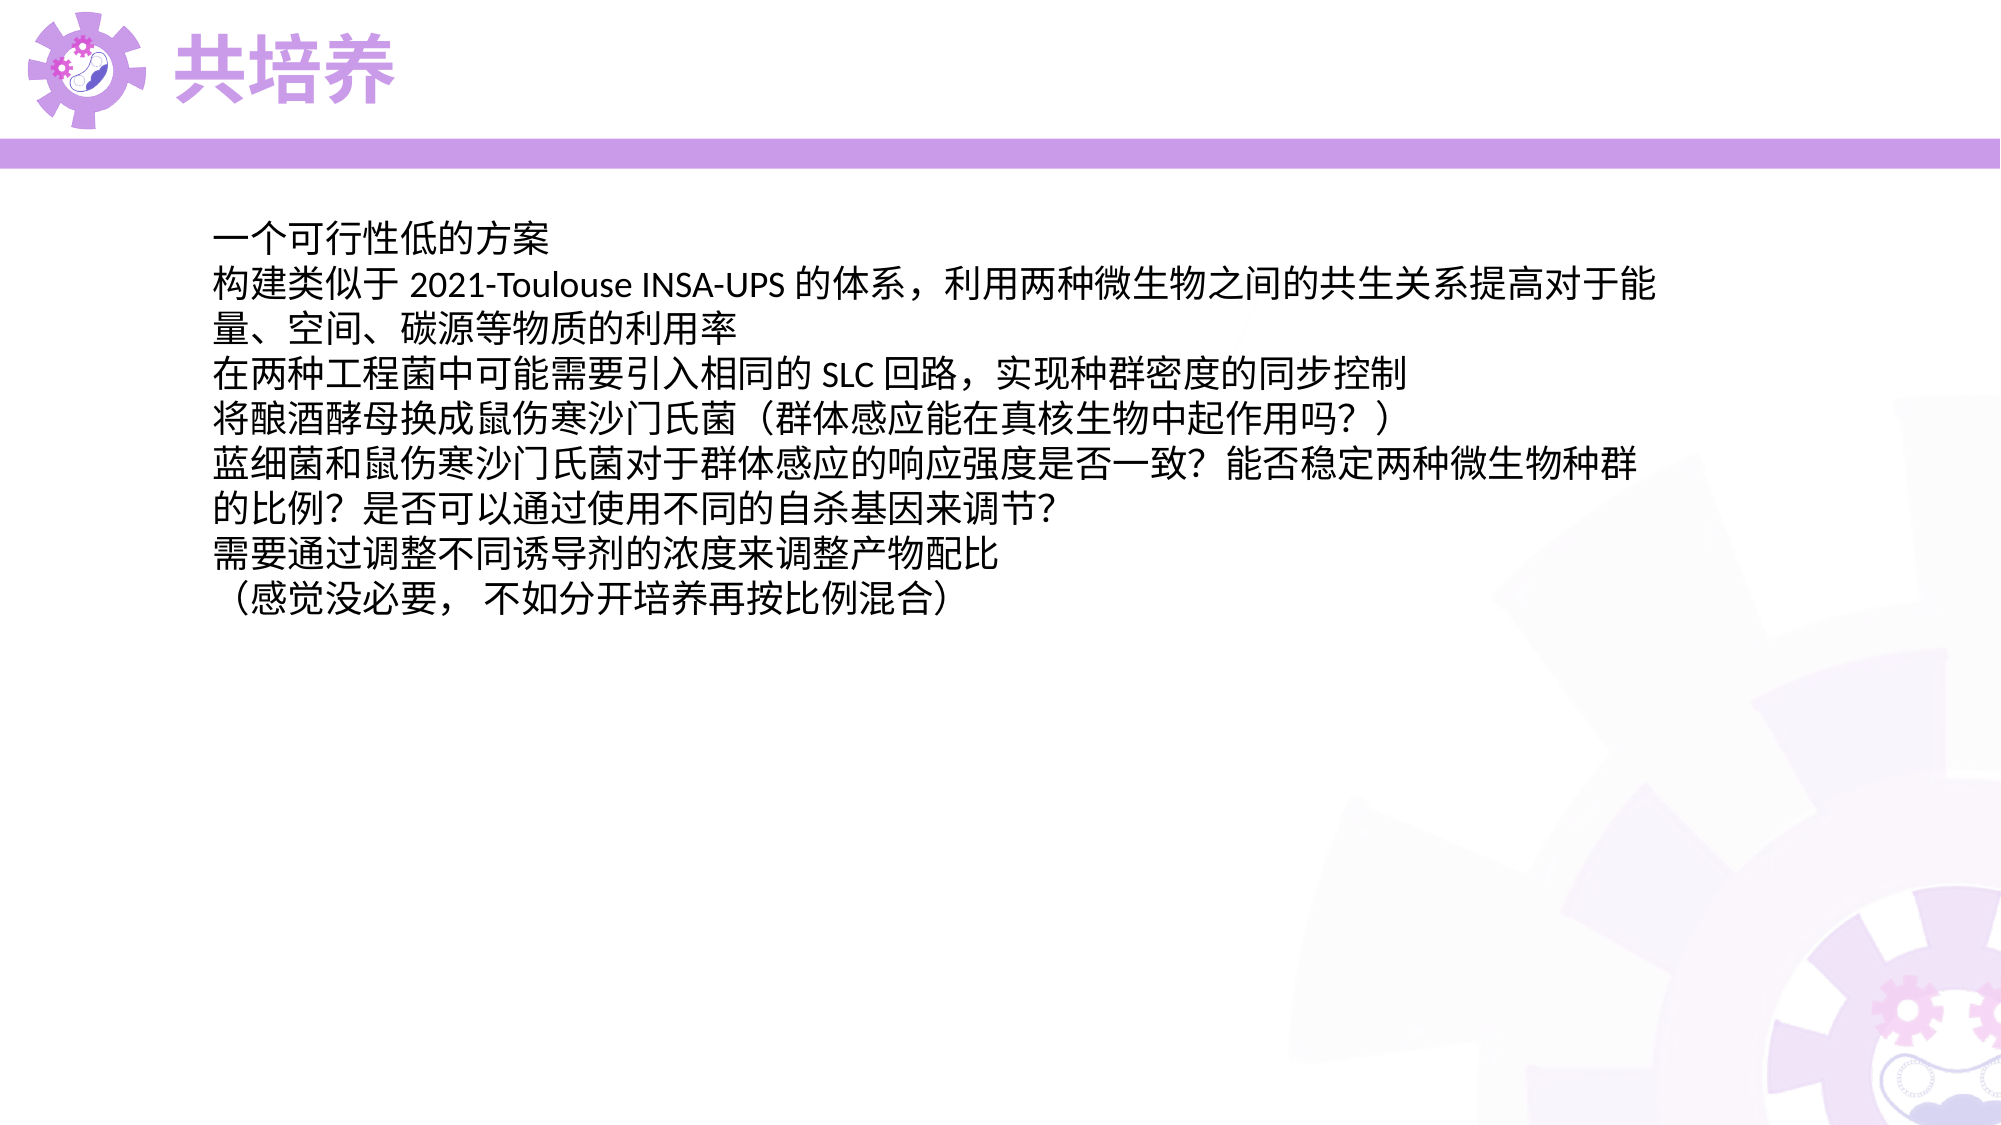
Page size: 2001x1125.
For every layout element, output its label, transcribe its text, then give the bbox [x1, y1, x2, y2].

picture [1226, 282, 2000, 1125]
picture [0, 0, 157, 138]
text_box 共培养 [157, 14, 948, 120]
text_box 一个可行性低的方案 构建类似于2021-Toulouse INSA-UPS的体系，利用两种微生物之间的共生关系提高对于能量、空间、碳源等物质的利用率 在两种工程菌中可能需要引入相同的SLC回路，实现种群密度的同步控制 将酿酒酵母换成鼠伤寒沙门氏菌（群体感应能在真核生物中起作用吗？） 蓝细菌和鼠伤寒沙门氏菌对于群体感应的响应强度是否一致？能否稳定两种微生物种群的比例？是否可以通过使用不同的自杀基因来调节？ 需要通过调整不同诱导剂的浓度来调整产物配比 （感觉没必要， 不如分开培养再按比例混合） [198, 207, 1688, 628]
text_box [0, 138, 2000, 170]
